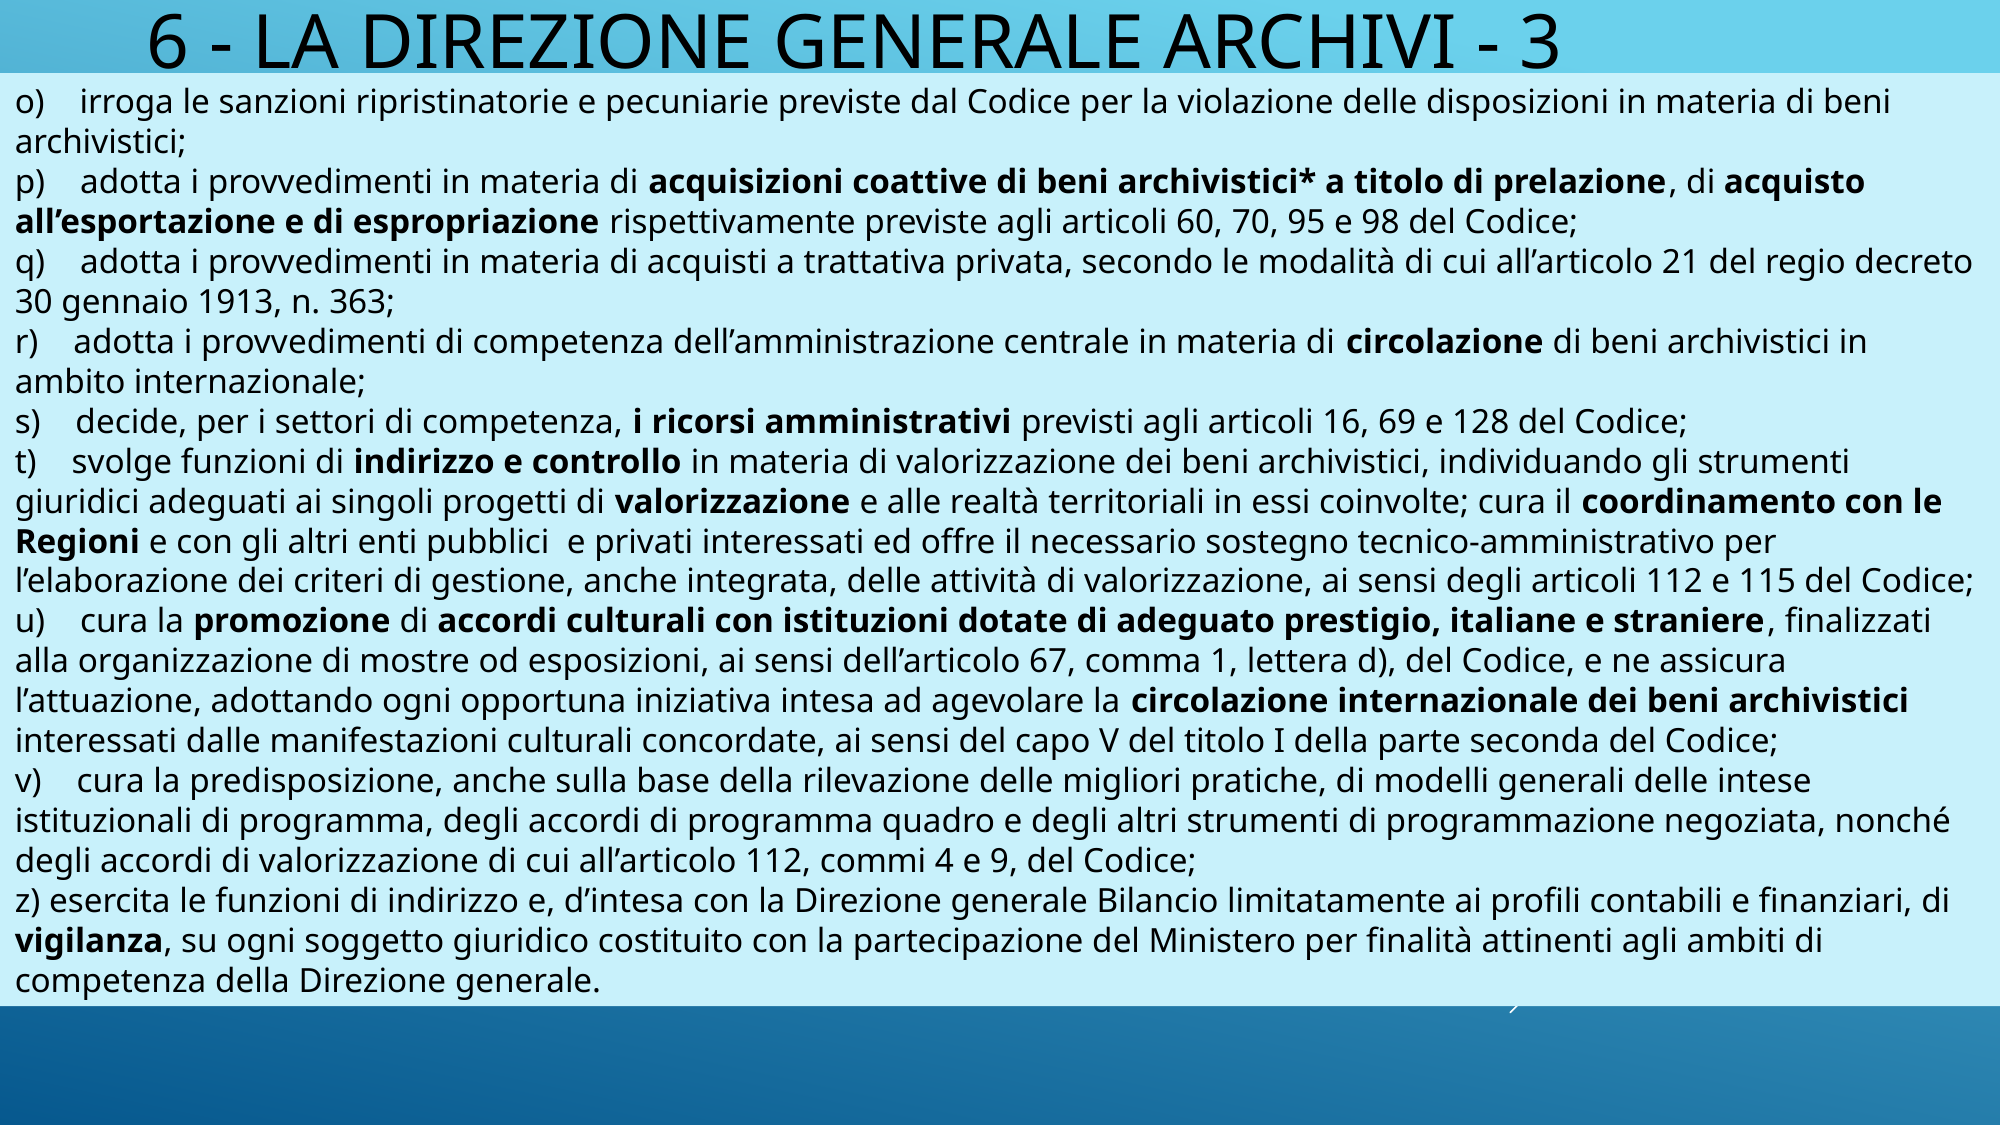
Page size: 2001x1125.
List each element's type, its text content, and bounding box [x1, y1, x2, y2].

title 6 - LA DIREZIONE GENERALE archivi - 3 [131, 0, 1830, 73]
text_box o) irroga le sanzioni ripristinatorie e pecuniarie previste dal Codice per la violazione delle disposizioni in materia di beni archivistici; p) adotta i provvedimenti in materia di acquisizioni coattive di beni archivistici* a titolo di prelazione, di acquisto all’esportazione e di espropriazione rispettivamente previste agli articoli 60, 70, 95 e 98 del Codice; q) adotta i provvedimenti in materia di acquisti a trattativa privata, secondo le modalità di cui all’articolo 21 del regio decreto 30 gennaio 1913, n. 363; r) adotta i provvedimenti di competenza dell’amministrazione centrale in materia di circolazione di beni archivistici in ambito internazionale; s) decide, per i settori di competenza, i ricorsi amministrativi previsti agli articoli 16, 69 e 128 del Codice; t) svolge funzioni di indirizzo e controllo in materia di valorizzazione dei beni archivistici, individuando gli strumenti giuridici adeguati ai singoli progetti di valorizzazione e alle realtà territoriali in essi coinvolte; cura il coordinamento con le Regioni e con gli altri enti pubblici e privati interessati ed offre il necessario sostegno tecnico-amministrativo per l’elaborazione dei criteri di gestione, anche integrata, delle attività di valorizzazione, ai sensi degli articoli 112 e 115 del Codice; u) cura la promozione di accordi culturali con istituzioni dotate di adeguato prestigio, italiane e straniere, finalizzati alla organizzazione di mostre od esposizioni, ai sensi dell’articolo 67, comma 1, lettera d), del Codice, e ne assicura l’attuazione, adottando ogni opportuna iniziativa intesa ad agevolare la circolazione internazionale dei beni archivistici interessati dalle manifestazioni culturali concordate, ai sensi del capo V del titolo I della parte seconda del Codice; v) cura la predisposizione, anche sulla base della rilevazione delle migliori pratiche, di modelli generali delle intese istituzionali di programma, degli accordi di programma quadro e degli altri strumenti di programmazione negoziata, nonché degli accordi di valorizzazione di cui all’articolo 112, commi 4 e 9, del Codice; z) esercita le funzioni di indirizzo e, d’intesa con la Direzione generale Bilancio limitatamente ai profili contabili e finanziari, di vigilanza, su ogni soggetto giuridico costituito con la partecipazione del Ministero per finalità attinenti agli ambiti di competenza della Direzione generale. [0, 73, 2000, 1007]
